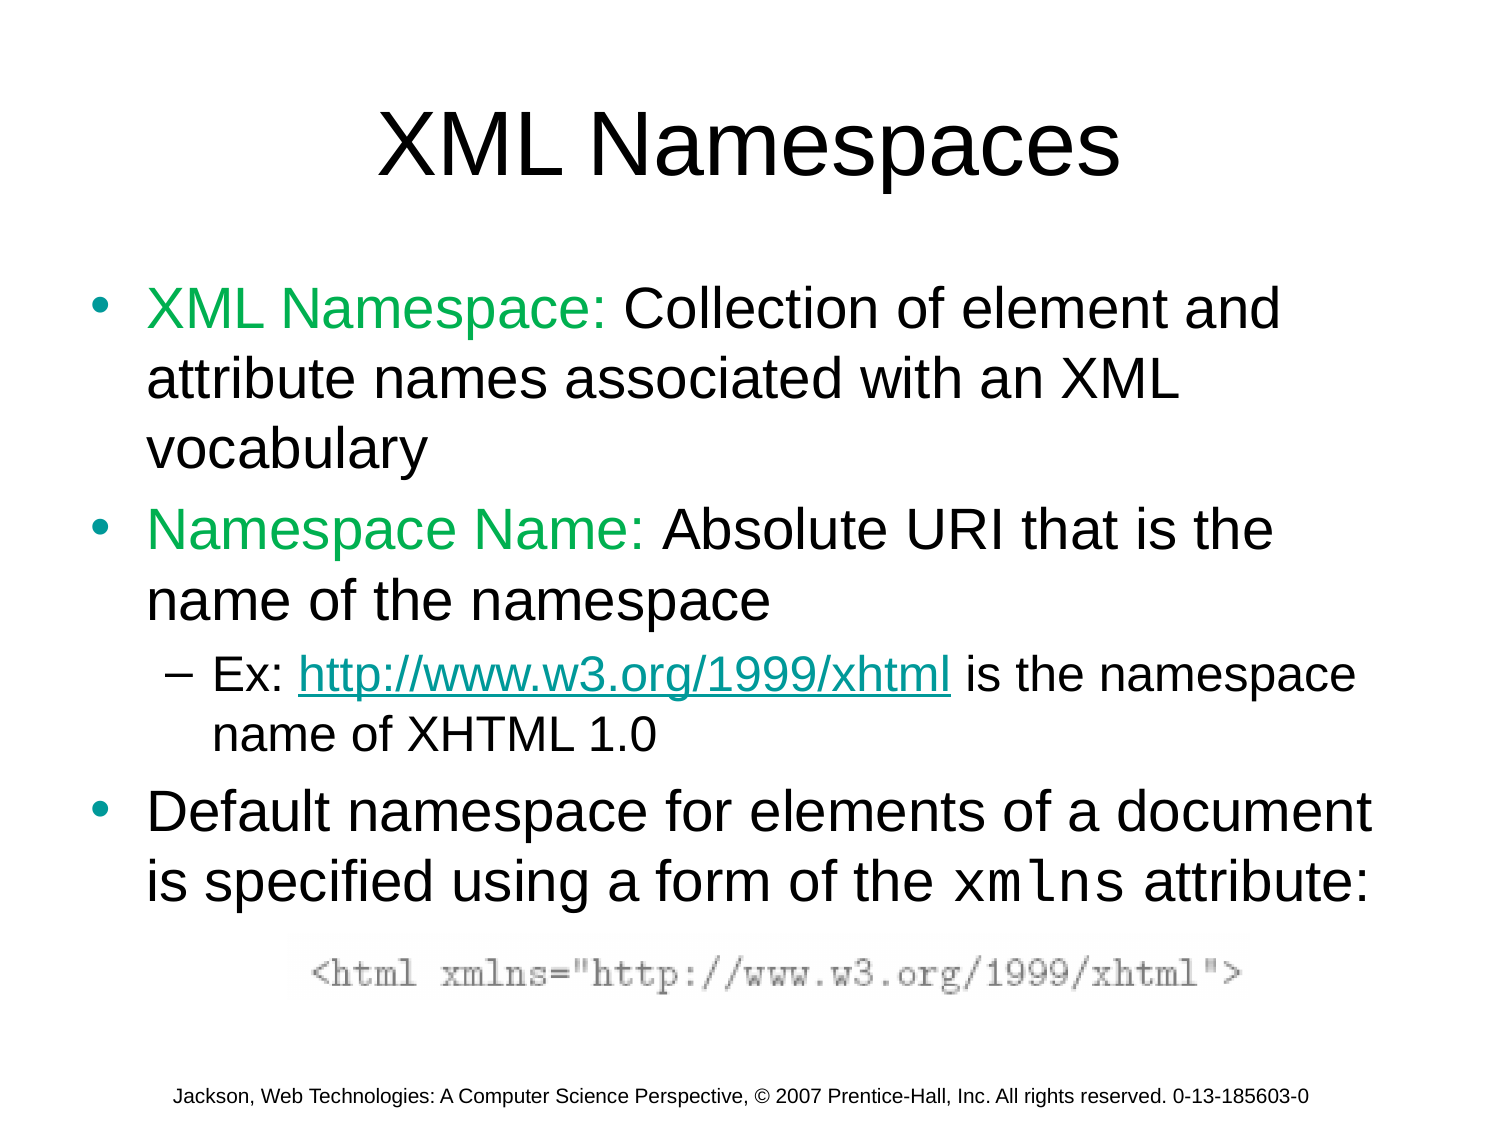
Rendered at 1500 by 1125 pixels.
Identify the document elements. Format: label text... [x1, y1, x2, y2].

title XML Namespaces [75, 45, 1425, 233]
picture [287, 933, 1251, 1000]
footer Jackson, Web Technologies: A Computer Science Perspective, © 2007 Prentice-Hall, Inc. All rights reserved. 0-13-185603-0 [75, 1074, 1413, 1103]
list XML Namespace: Collection of element and attribute names associated with an XML vocabulary Namespace Name: Absolute URI that is the name of the namespace Ex: http://www.w3.org/1999/xhtml is the namespace name of XHTML 1.0 Default namespace for elements of a document is specified using a form of the xmlns attribute: [75, 262, 1425, 1005]
